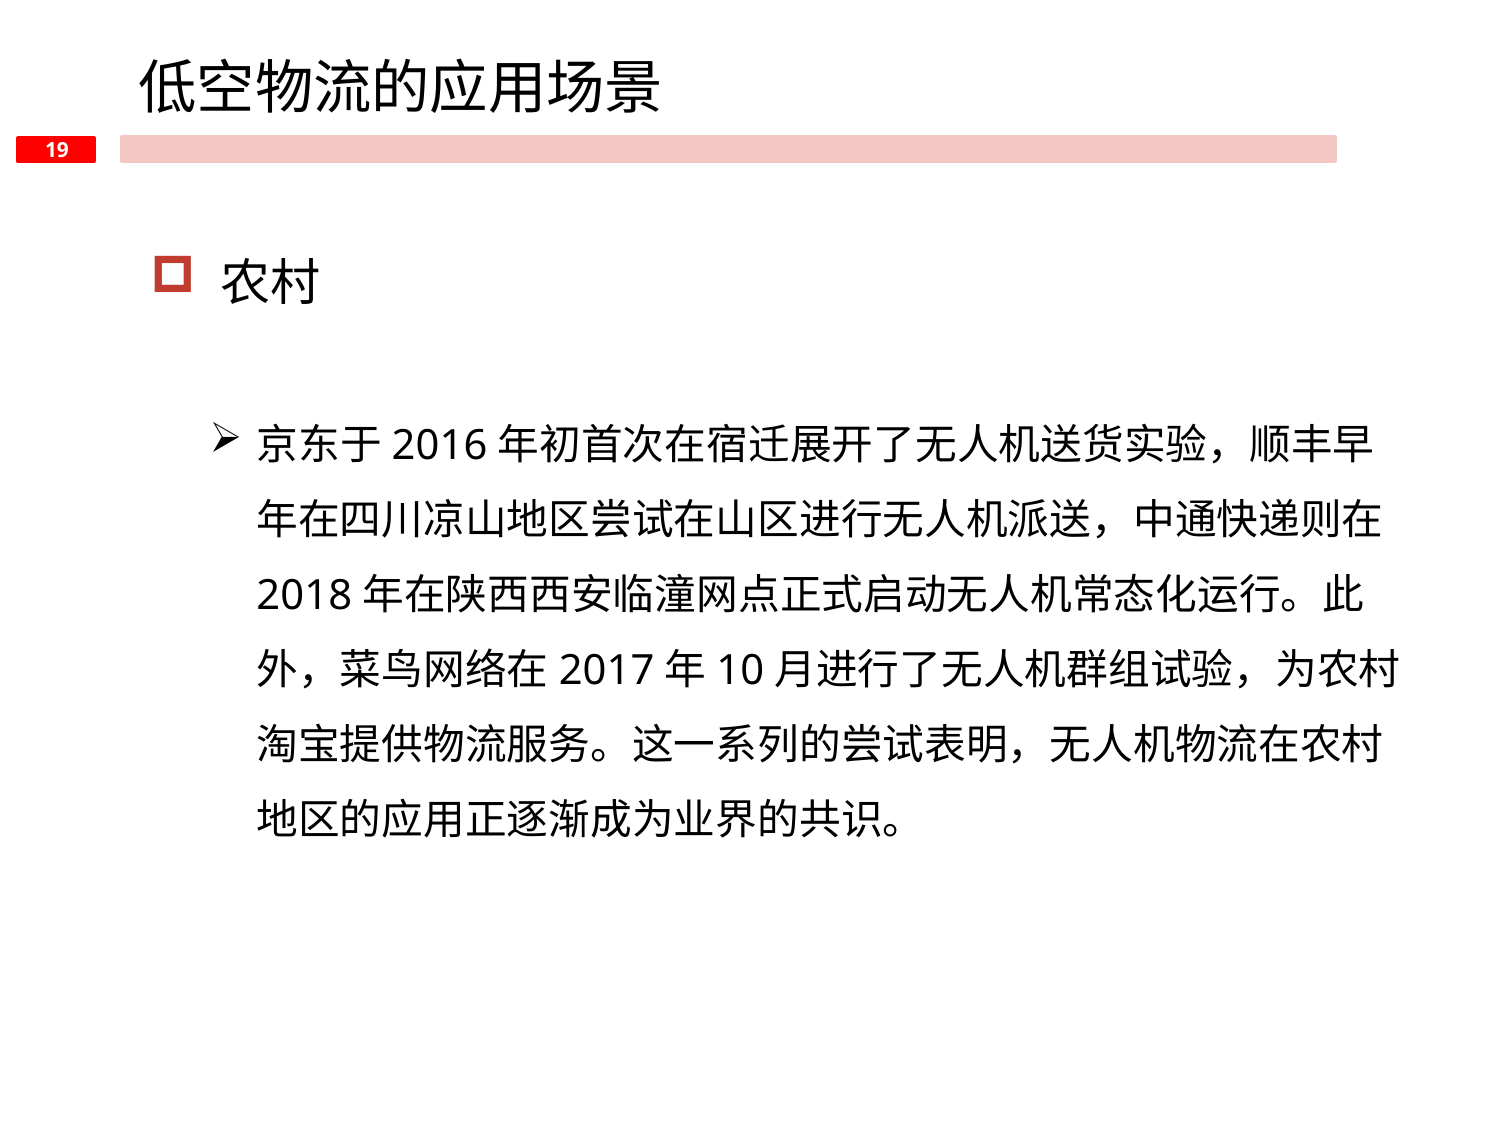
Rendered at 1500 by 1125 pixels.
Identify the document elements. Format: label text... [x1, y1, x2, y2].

text_box 低空物流的应用场景 [123, 42, 958, 128]
text_box 京东于2016年初首次在宿迁展开了无人机送货实验，顺丰早年在四川凉山地区尝试在山区进行无人机派送，中通快递则在2018年在陕西西安临潼网点正式启动无人机常态化运行。此外，菜鸟网络在2017年10月进行了无人机群组试验，为农村淘宝提供物流服务。这一系列的尝试表明，无人机物流在农村地区的应用正逐渐成为业界的共识。 [194, 385, 1431, 850]
text_box [17, 129, 97, 189]
text_box 农村 [135, 243, 1121, 338]
